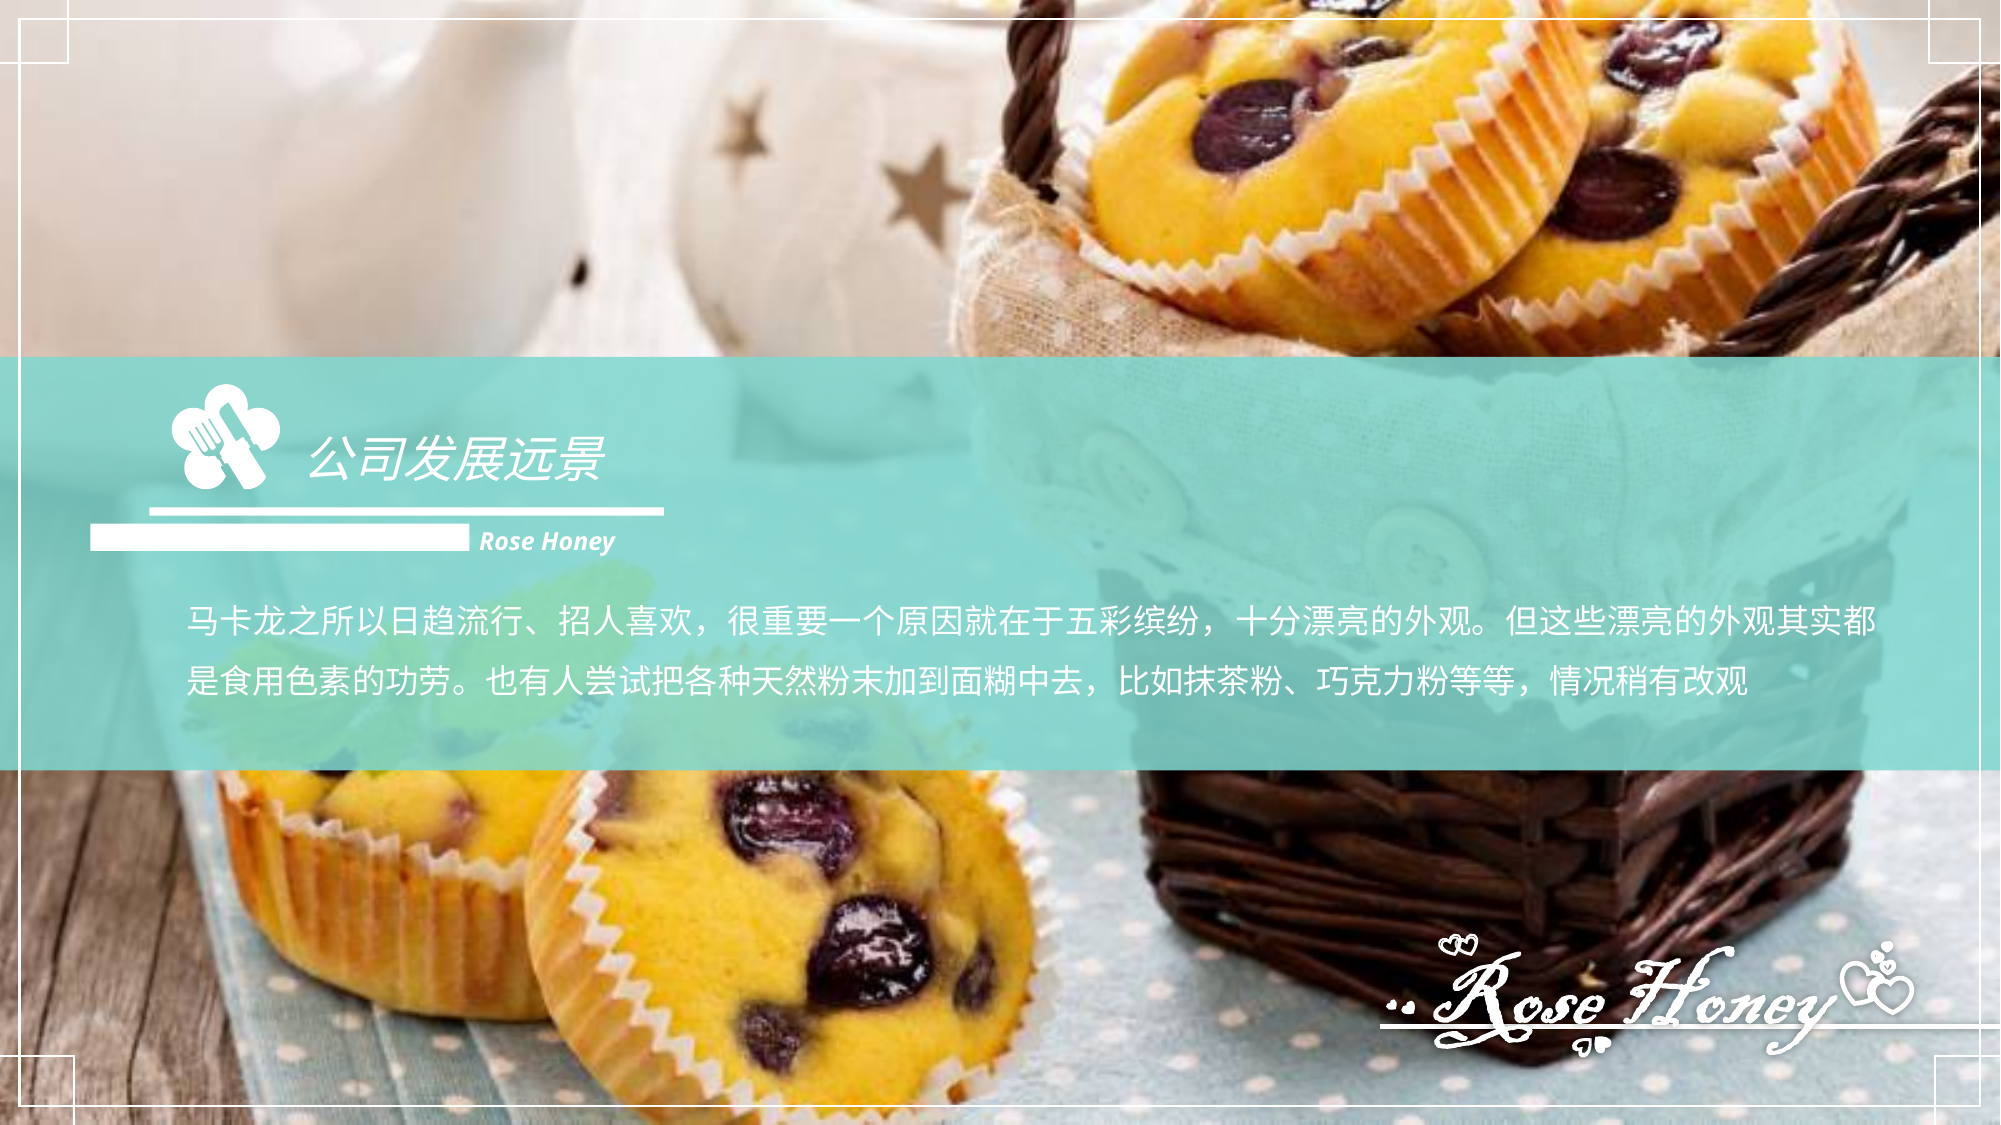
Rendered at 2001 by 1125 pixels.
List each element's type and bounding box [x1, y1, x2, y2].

text_box [0, 0, 2000, 1125]
